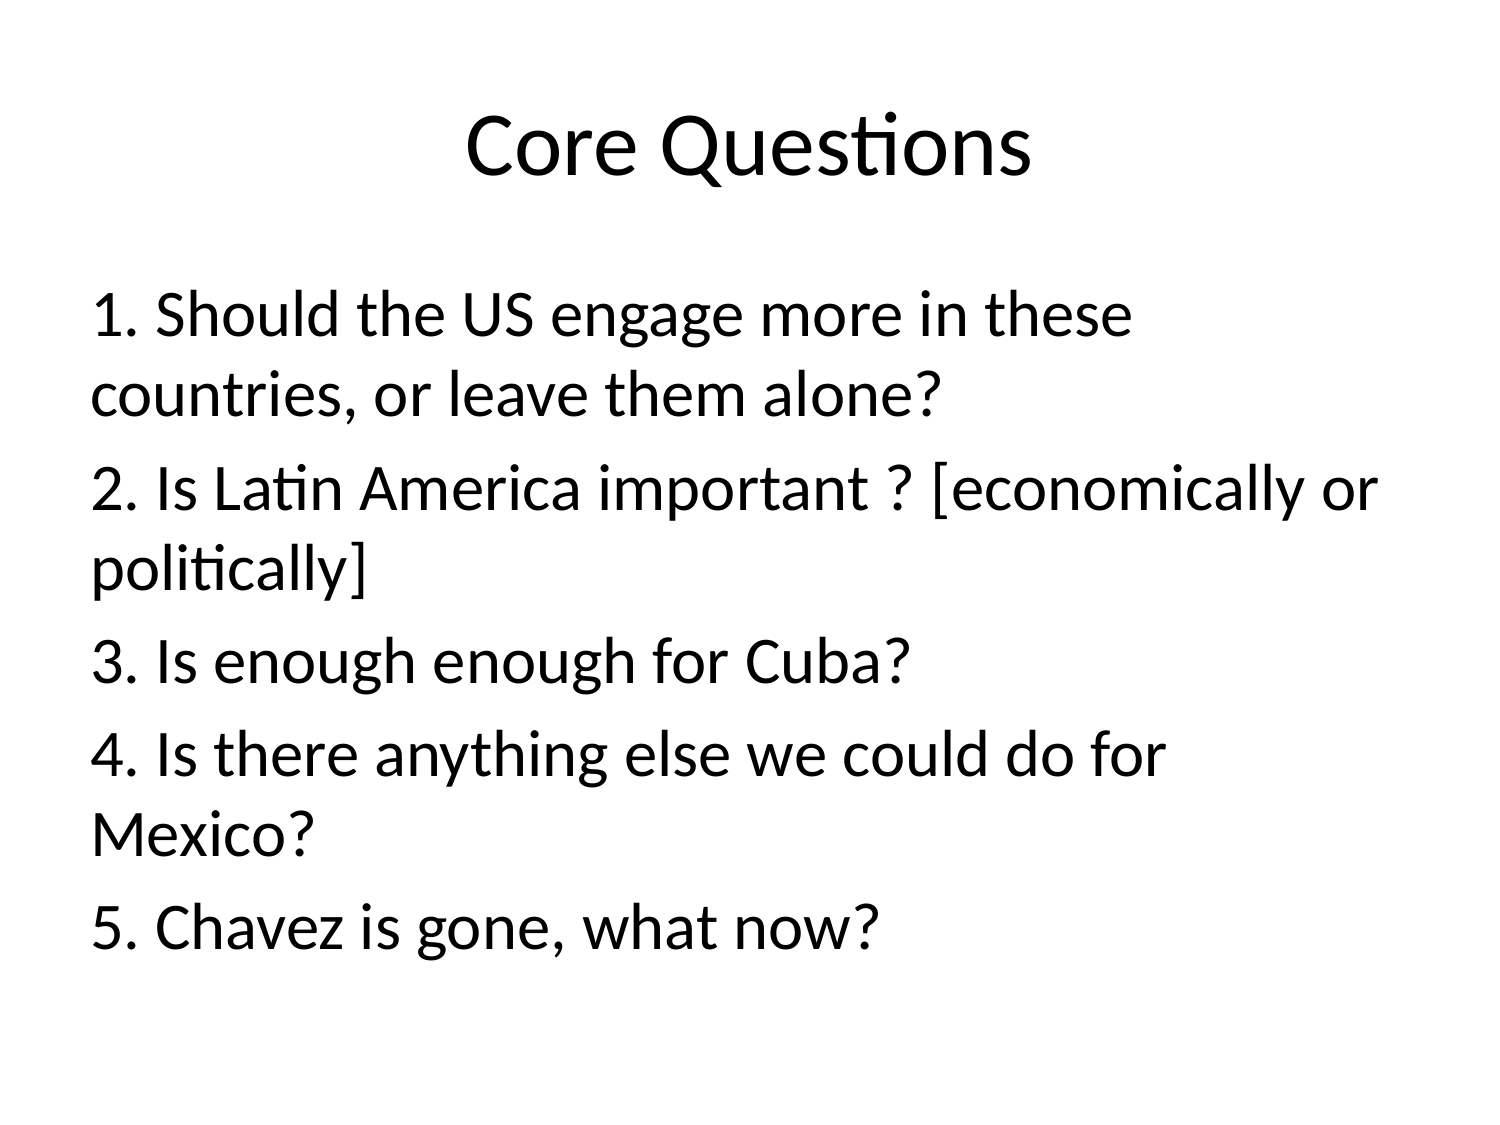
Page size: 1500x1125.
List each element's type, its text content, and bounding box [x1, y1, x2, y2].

list 1. Should the US engage more in these countries, or leave them alone? 2. Is Latin America important ? [economically or politically] 3. Is enough enough for Cuba? 4. Is there anything else we could do for Mexico? 5. Chavez is gone, what now? [75, 262, 1425, 1005]
title Core Questions [75, 45, 1425, 233]
